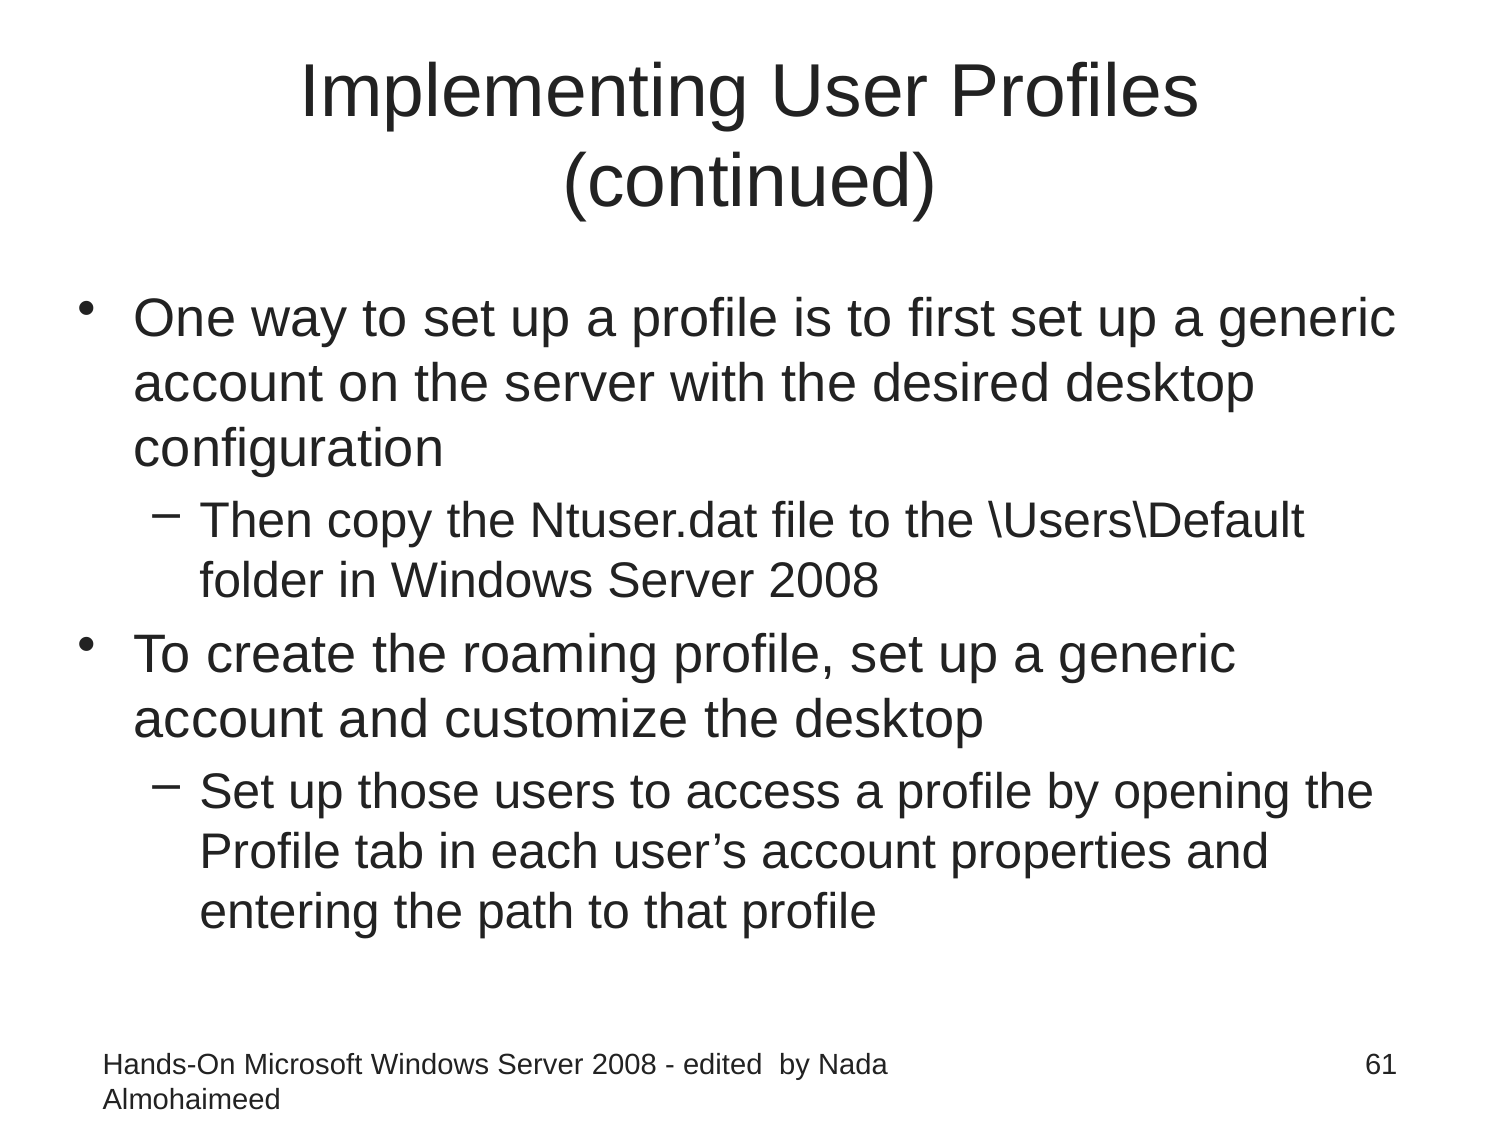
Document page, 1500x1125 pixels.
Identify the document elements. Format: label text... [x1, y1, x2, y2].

title Implementing User Profiles (continued) [87, 37, 1413, 226]
list One way to set up a profile is to first set up a generic account on the server with the desired desktop configuration Then copy the Ntuser.dat file to the \Users\Default folder in Windows Server 2008 To create the roaming profile, set up a generic account and customize the desktop Set up those users to access a profile by opening the Profile tab in each user’s account properties and entering the path to that profile [62, 274, 1426, 1026]
footer Hands-On Microsoft Windows Server 2008 - edited by Nada Almohaimeed [87, 1037, 1051, 1101]
slide_number 61 [1074, 1037, 1413, 1101]
